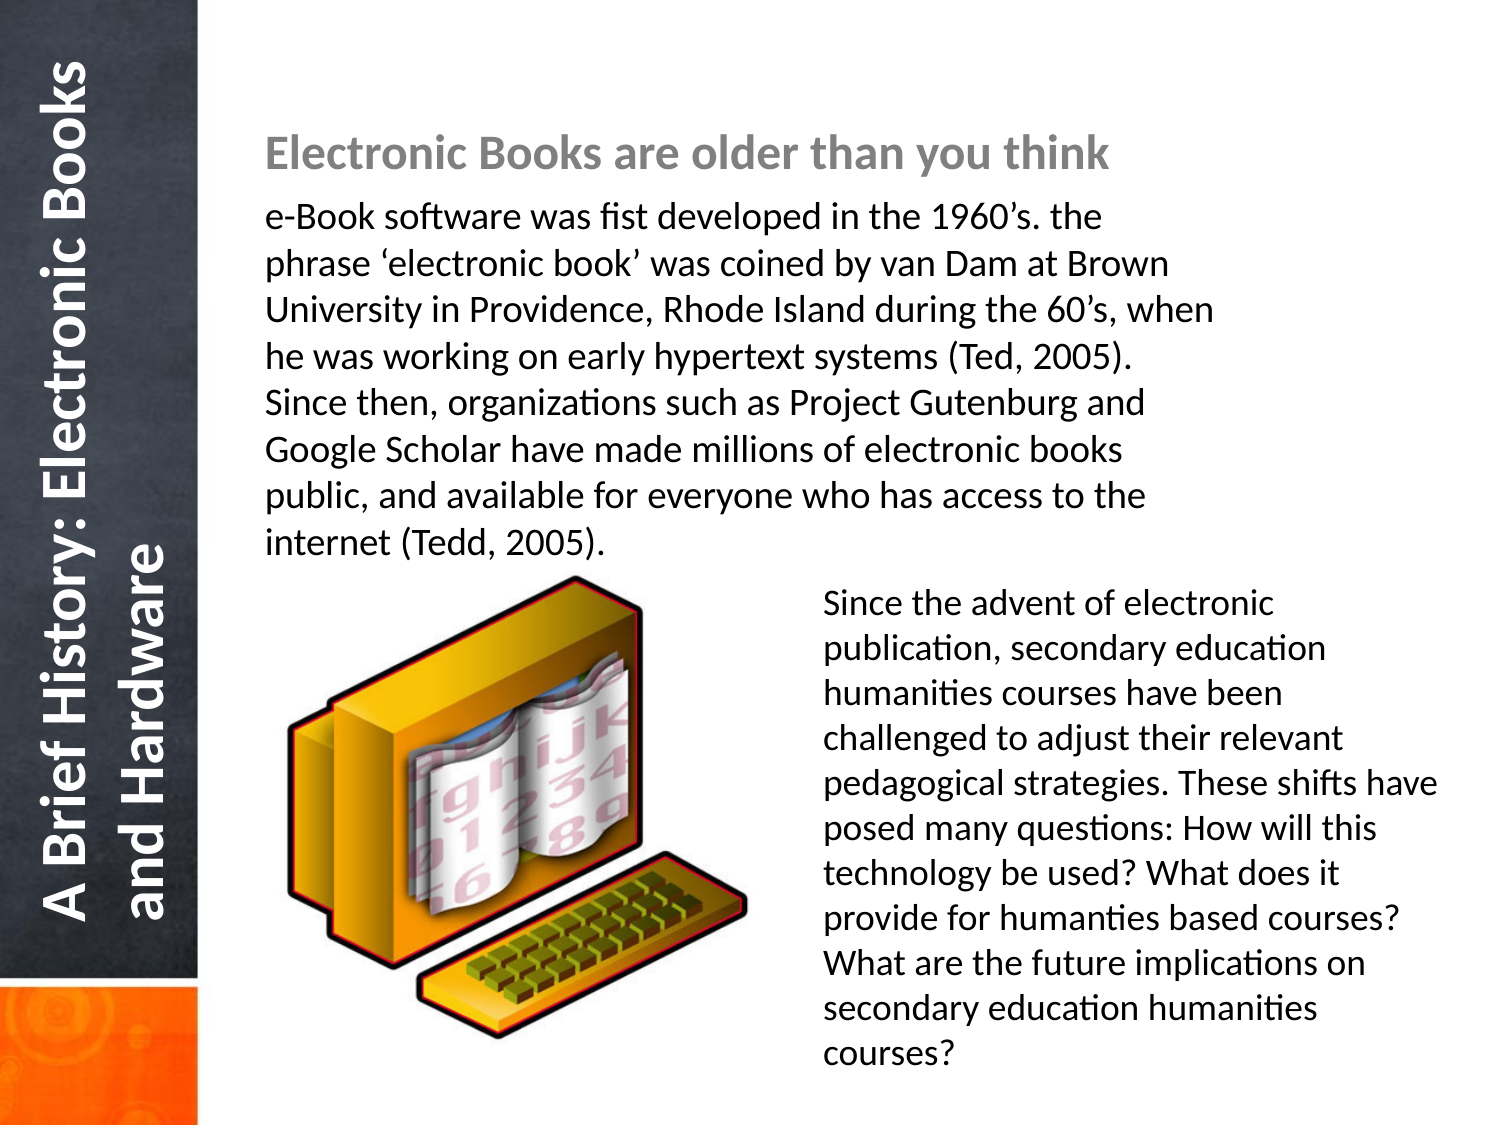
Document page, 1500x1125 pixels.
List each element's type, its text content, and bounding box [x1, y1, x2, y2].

picture [0, 0, 1500, 1125]
text_box Electronic Books are older than you think e-Book software was fist developed in the 1960’s. the phrase ‘electronic book’ was coined by van Dam at Brown University in Providence, Rhode Island during the 60’s, when he was working on early hypertext systems (Ted, 2005). Since then, organizations such as Project Gutenburg and Google Scholar have made millions of electronic books public, and available for everyone who has access to the internet (Tedd, 2005). [249, 112, 1230, 571]
text_box Since the advent of electronic publication, secondary education humanities courses have been challenged to adjust their relevant pedagogical strategies. These shifts have posed many questions: How will this technology be used? What does it provide for humanties based courses? What are the future implications on secondary education humanities courses? [808, 570, 1463, 1081]
text_box A Brief History: Electronic Books and Hardware [12, 37, 184, 938]
